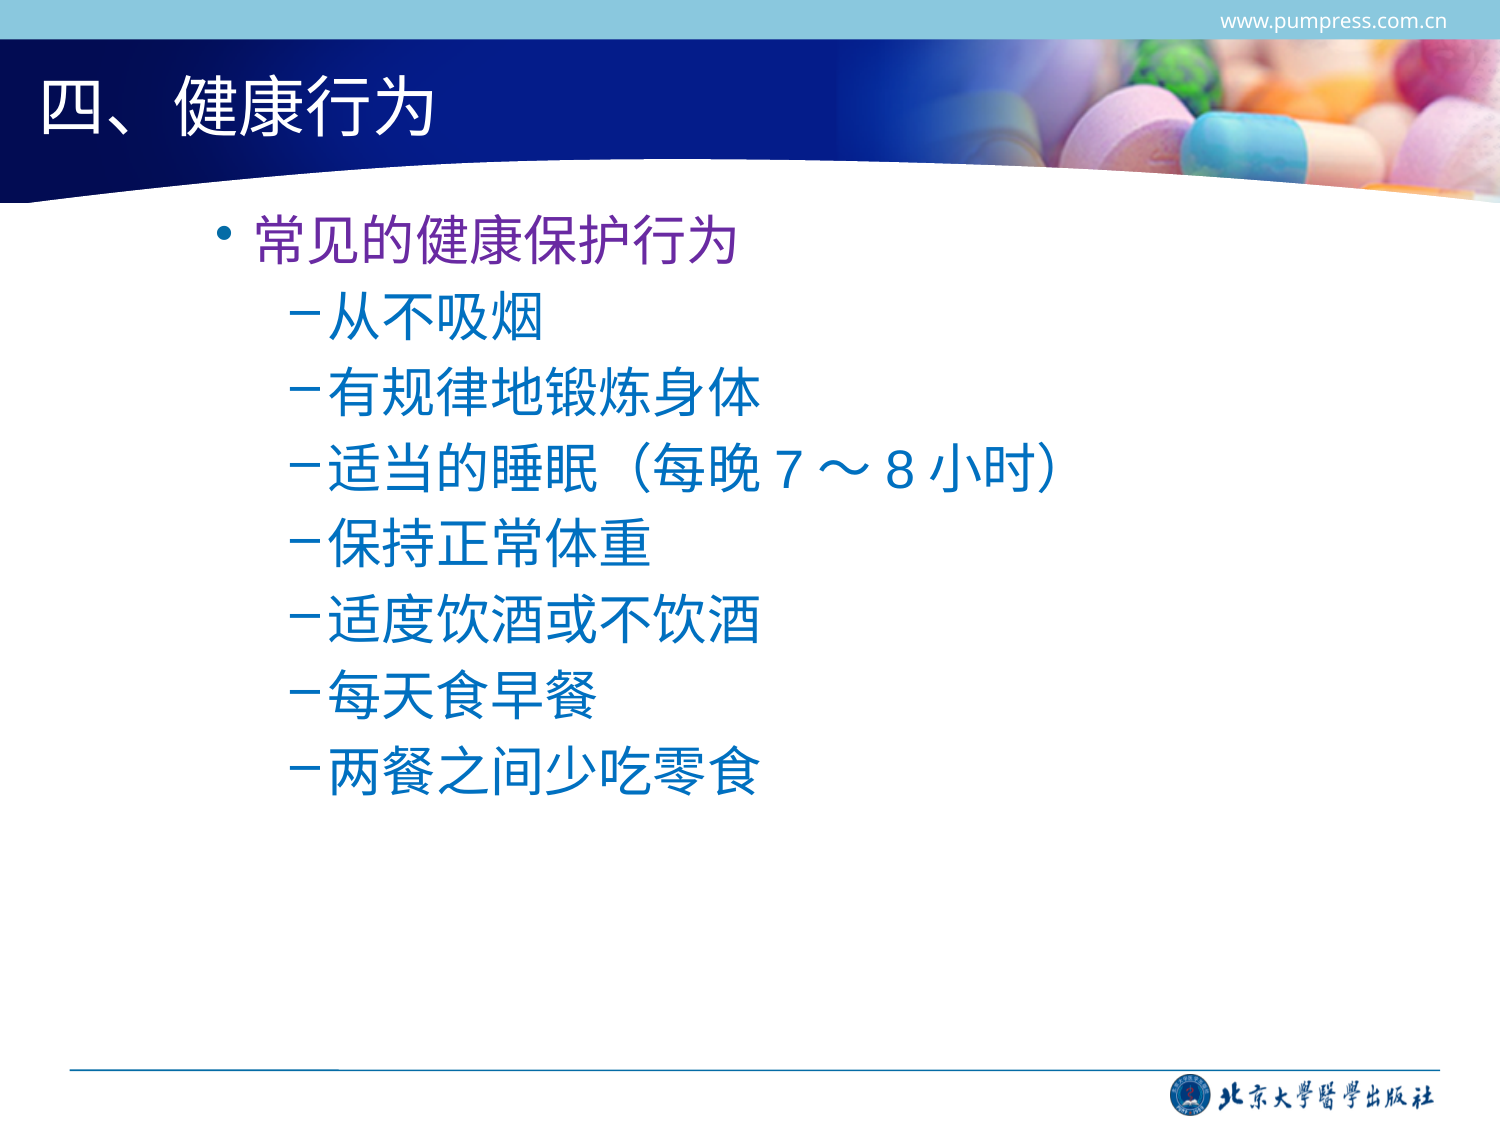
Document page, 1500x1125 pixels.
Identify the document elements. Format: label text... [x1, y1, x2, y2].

title 四、健康行为 [23, 58, 1349, 152]
picture [0, 40, 1500, 203]
picture [1170, 1074, 1436, 1118]
slide_number www.pumpress.com.cn [1024, 0, 1463, 38]
list 常见的健康保护行为 从不吸烟 有规律地锻炼身体 适当的睡眠（每晚7～8小时） 保持正常体重 适度饮酒或不饮酒 每天食早餐 两餐之间少吃零食 [49, 198, 1463, 1026]
